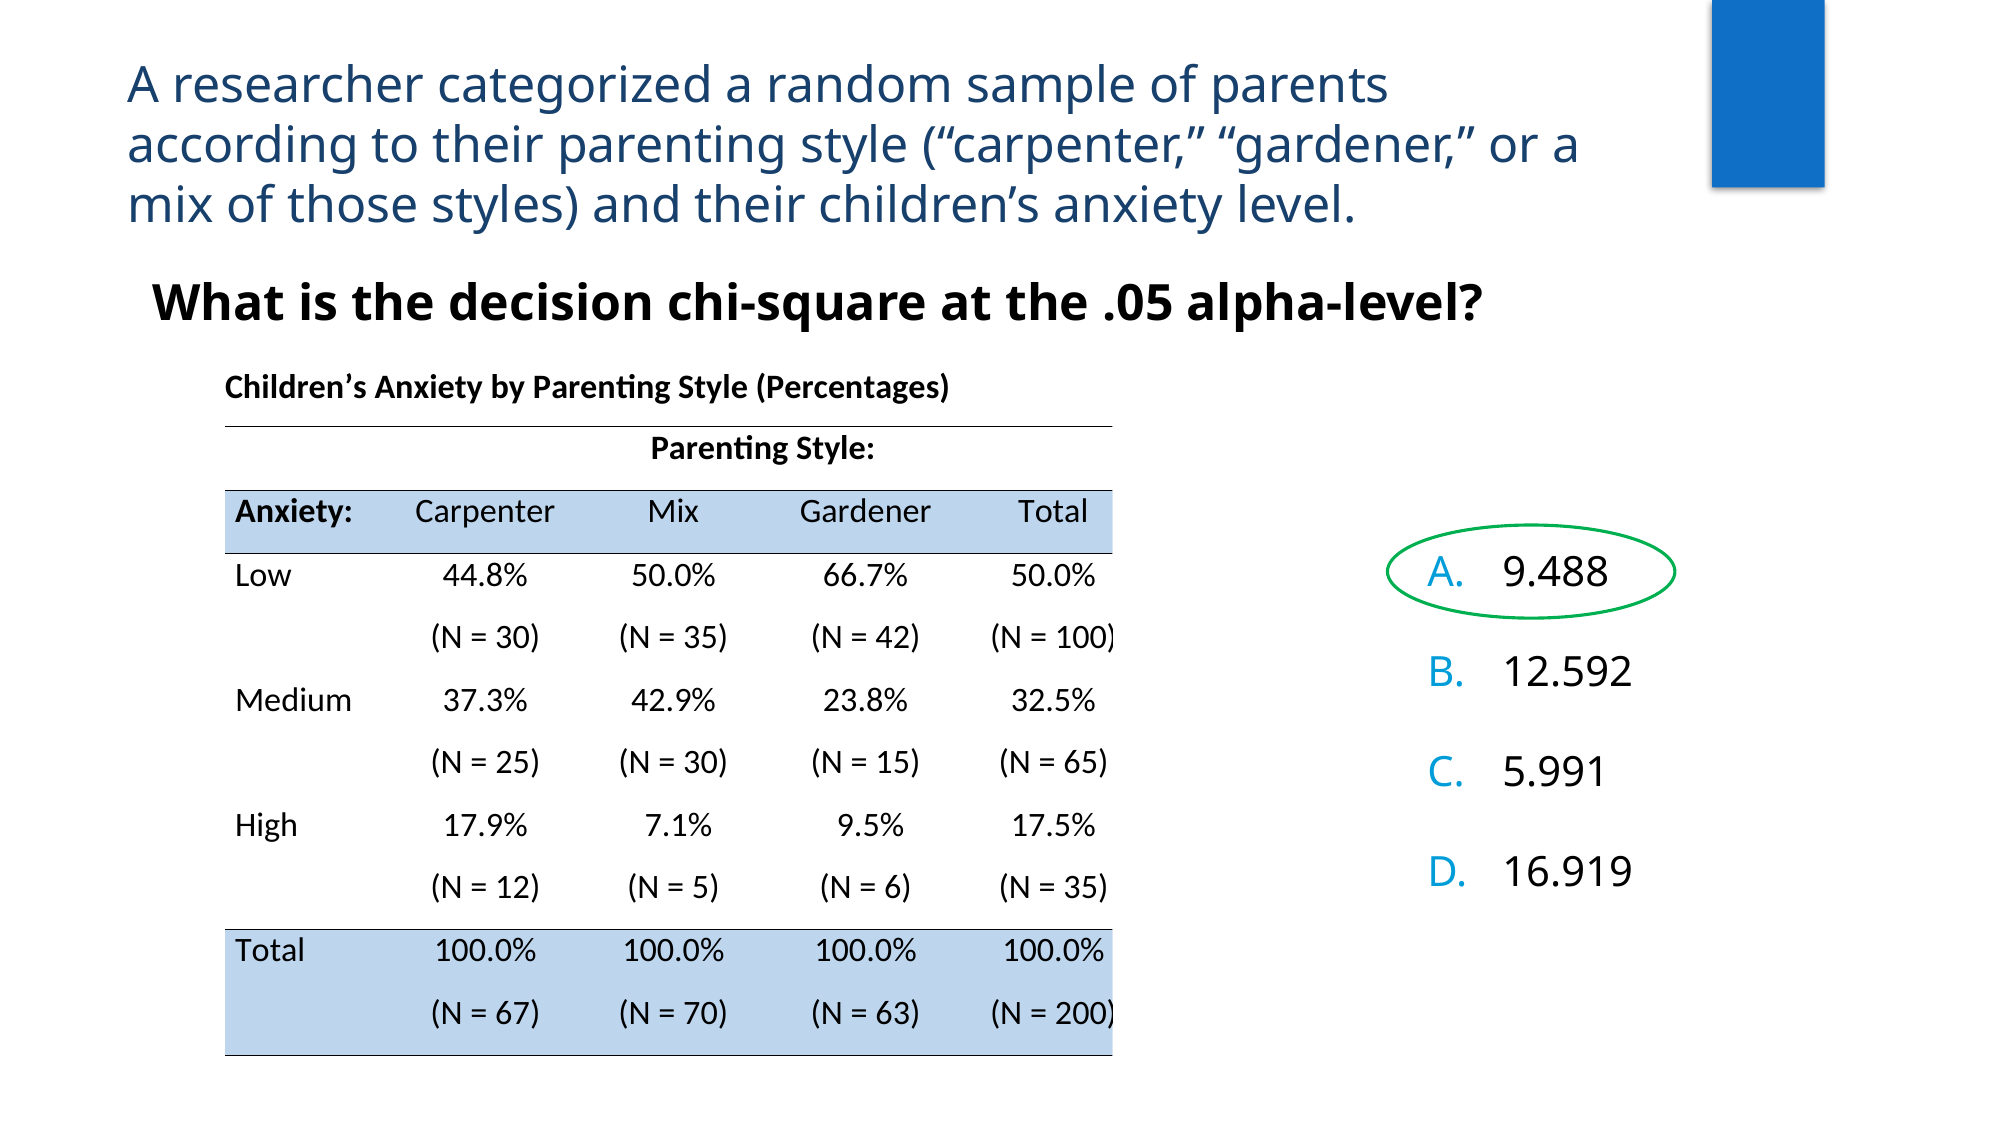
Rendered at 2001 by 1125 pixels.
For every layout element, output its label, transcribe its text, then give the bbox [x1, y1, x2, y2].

picture [224, 365, 1113, 1068]
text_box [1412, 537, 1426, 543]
text_box 9.488 12.592 5.991 16.919 [1636, 537, 1675, 562]
text_box What is the decision chi-square at the .05 alpha-level? [137, 263, 1525, 339]
text_box 9.488 12.592 5.991 16.919 [1412, 581, 1675, 903]
text_box [1385, 523, 1677, 620]
title A researcher categorized a random sample of parents according to their parenting style (“carpenter,” “gardener,” or a mix of those styles) and their children’s anxiety level. [112, 48, 1650, 237]
